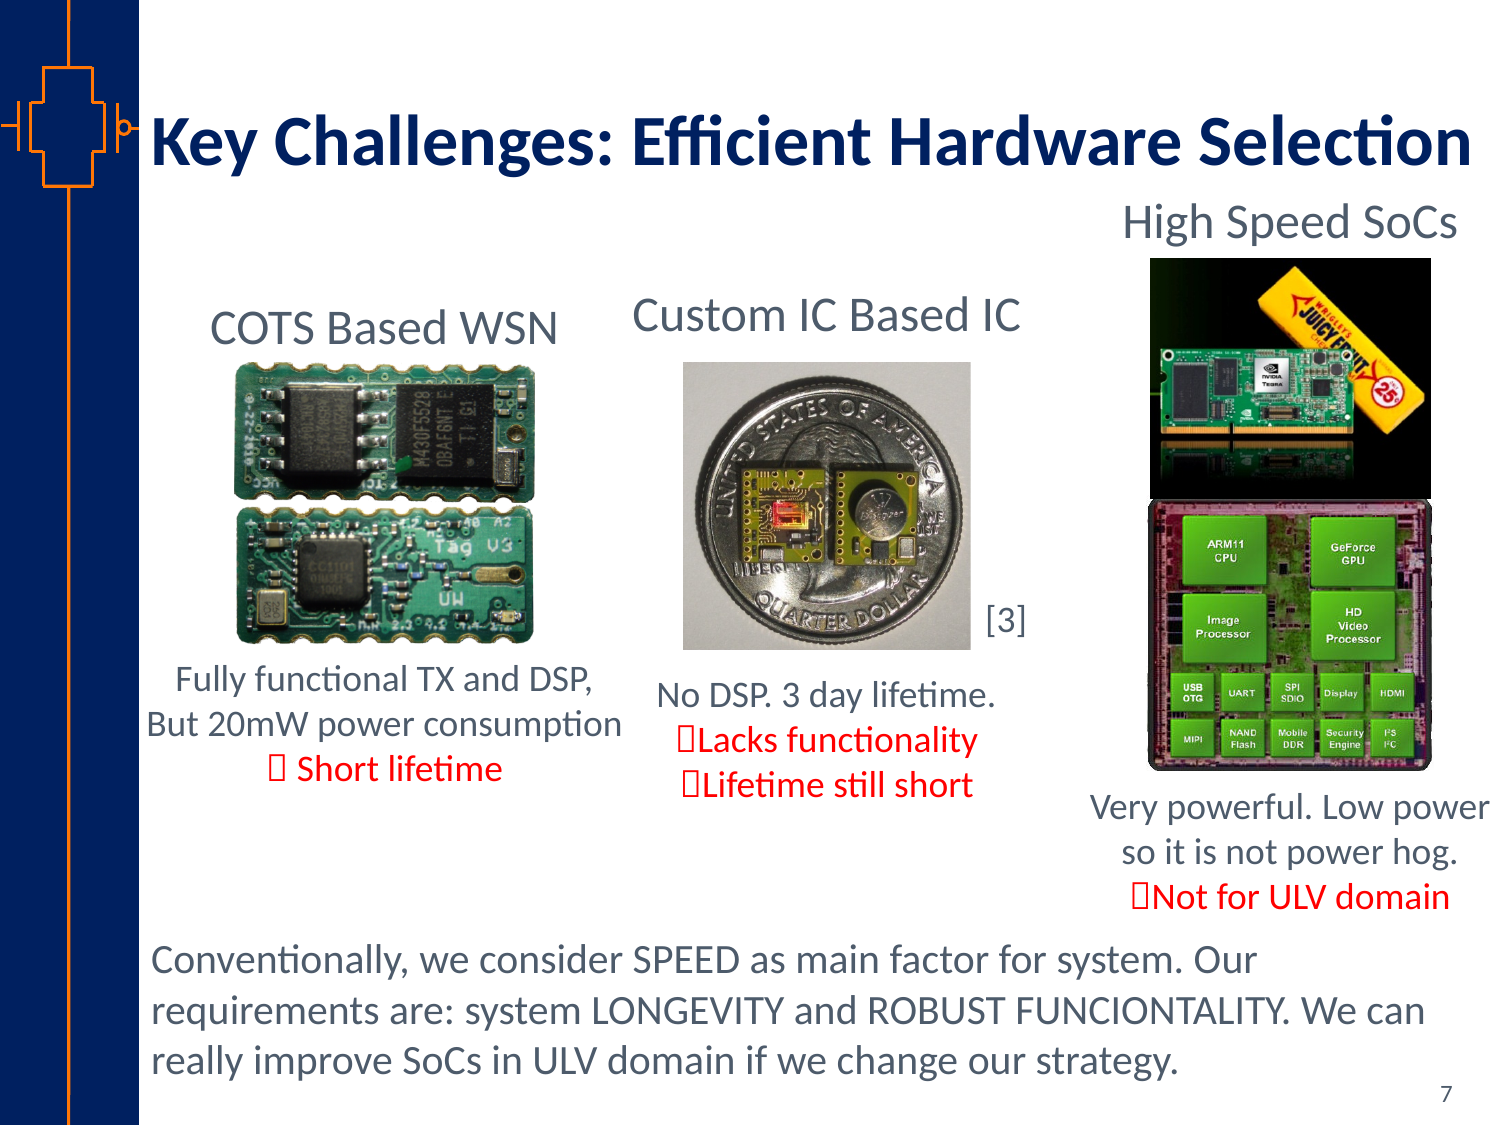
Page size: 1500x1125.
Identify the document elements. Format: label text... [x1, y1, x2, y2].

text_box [1057, 180, 1500, 927]
title Key Challenges: Efficient Hardware Selection [135, 0, 1500, 188]
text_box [615, 274, 1045, 815]
slide_number 7 [1425, 1062, 1488, 1123]
text_box Conventionally, we consider SPEED as main factor for system. Our requirements are: system LONGEVITY and ROBUST FUNCIONTALITY. We can really improve SoCs in ULV domain if we change our strategy. [136, 924, 1500, 1090]
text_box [121, 286, 604, 799]
